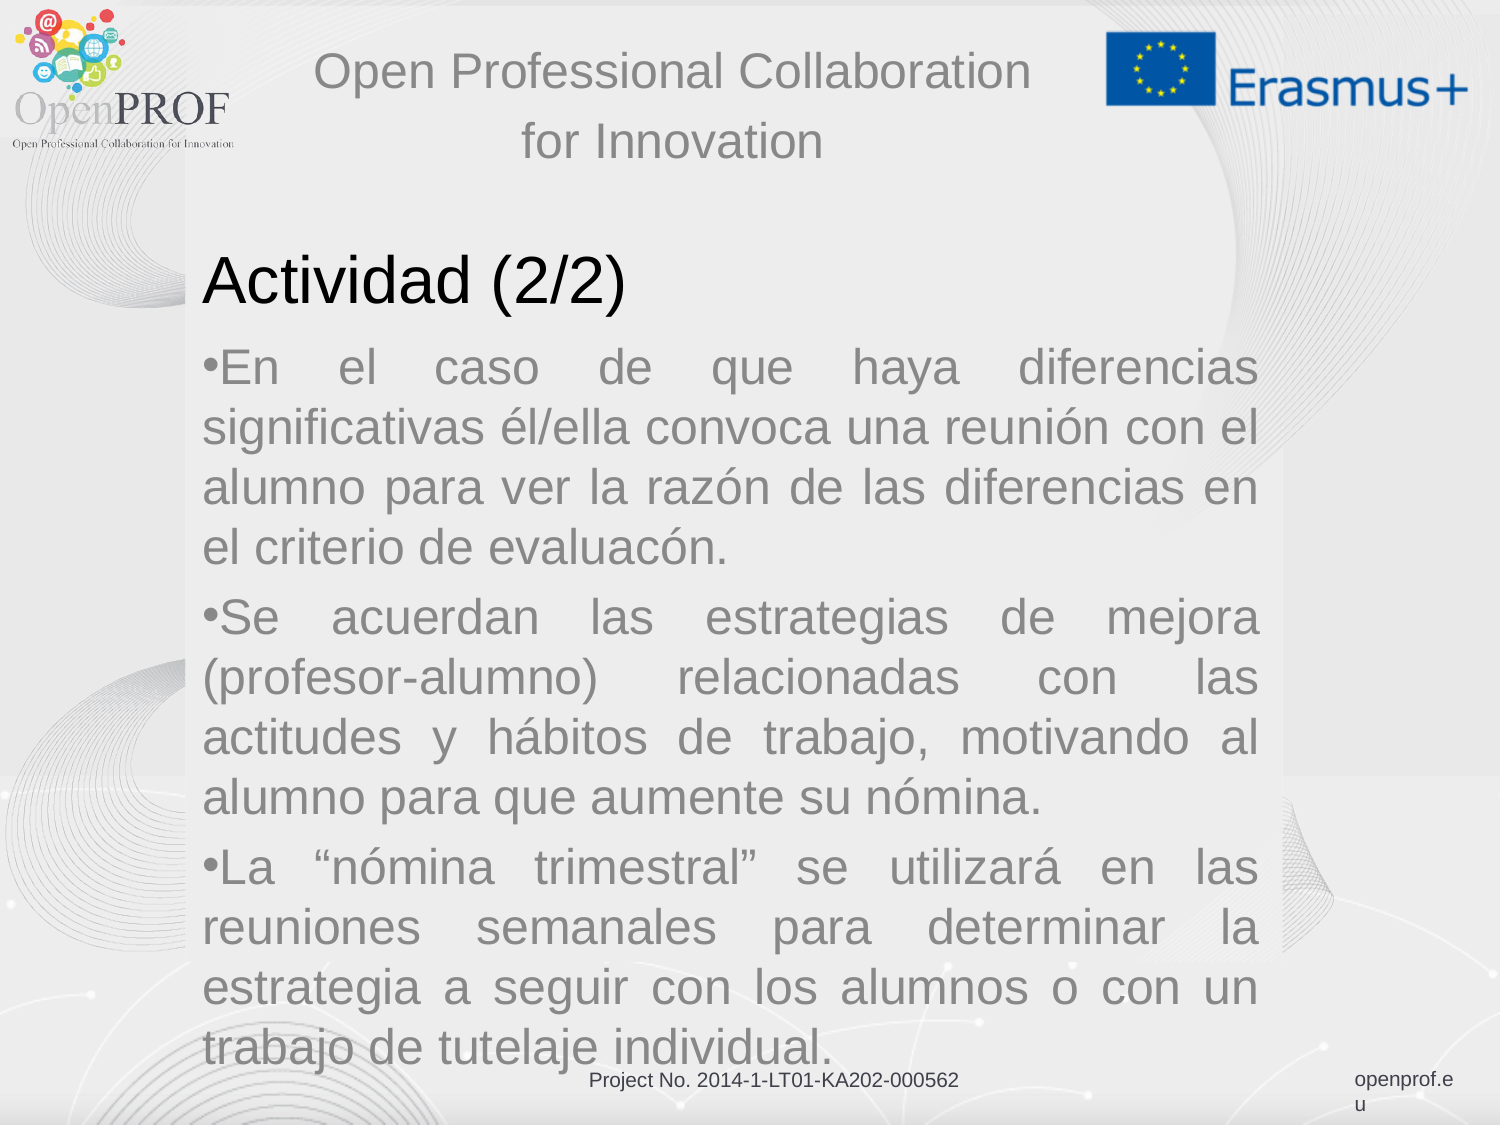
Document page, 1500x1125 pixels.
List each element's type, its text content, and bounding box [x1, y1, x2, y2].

title Actividad (2/2) [187, 249, 1317, 386]
text_box Open Professional Collaboration for Innovation [251, 31, 1110, 156]
subtitle En el caso de que haya diferencias significativas él/ella convoca una reunión con el alumno para ver la razón de las diferencias en el criterio de evaluacón. Se acuerdan las estrategias de mejora (profesor-alumno) relacionadas con las actitudes y hábitos de trabajo, motivando al alumno para que aumente su nómina. La “nómina trimestral” se utilizará en las reuniones semanales para determinar la estrategia a seguir con los alumnos o con un trabajo de tutelaje individual. [187, 326, 1275, 577]
picture [0, 0, 1500, 1125]
